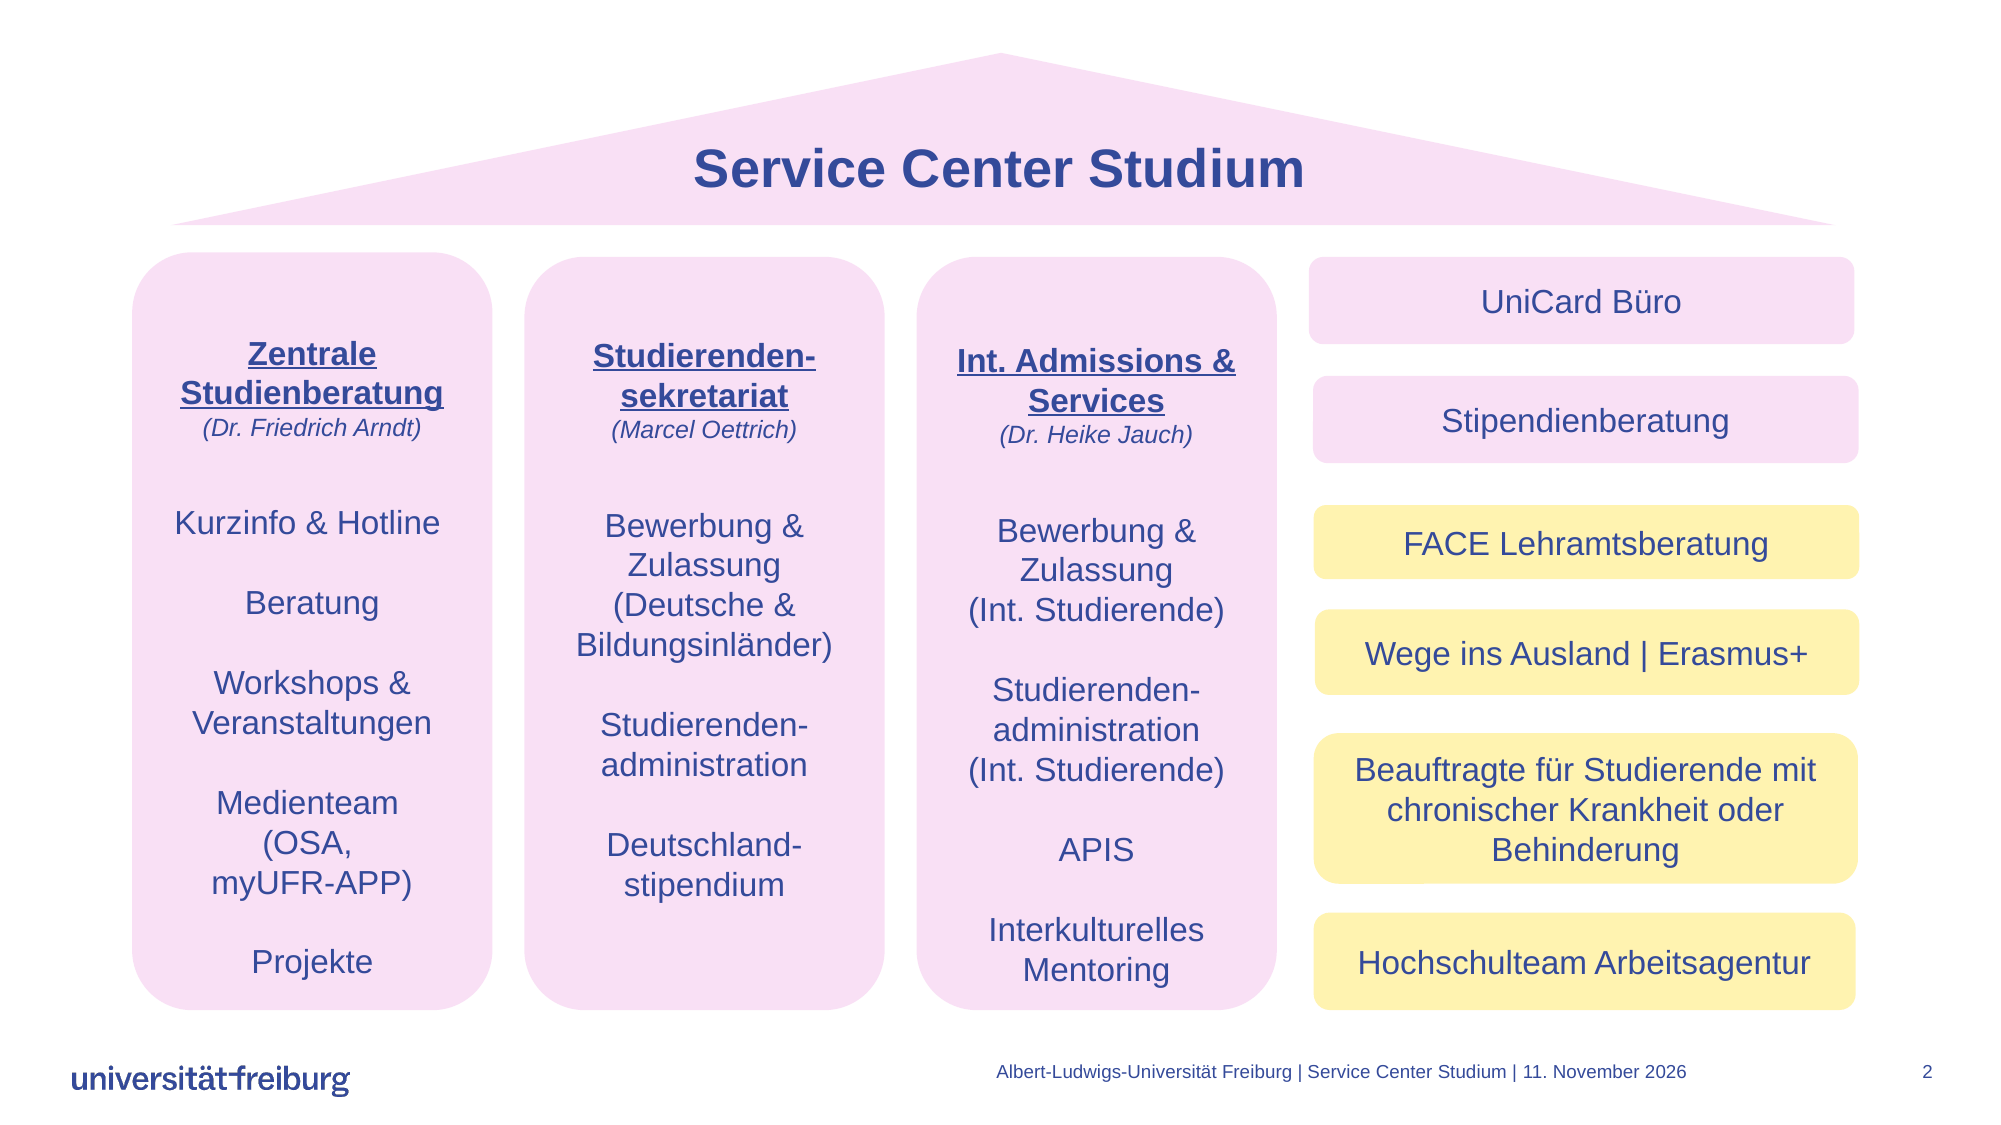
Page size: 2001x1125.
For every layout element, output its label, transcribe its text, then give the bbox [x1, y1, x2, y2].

footer Albert-Ludwigs-Universität Freiburg | Service Center Studium | [488, 1060, 1517, 1090]
text_box Zentrale Studienberatung (Dr. Friedrich Arndt) Kurzinfo & Hotline Beratung Workshops & Veranstaltungen Medienteam (OSA, myUFR-APP) Projekte [132, 252, 493, 1011]
text_box Hochschulteam Arbeitsagentur [1313, 912, 1856, 1011]
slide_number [1517, 1060, 1754, 1090]
text_box [170, 52, 1836, 226]
text_box Studierenden-sekretariat (Marcel Oettrich) Bewerbung & Zulassung (Deutsche & Bildungsinländer) Studierenden-administration Deutschland-stipendium [524, 256, 885, 1011]
text_box Beauftragte für Studierende mit chronischer Krankheit oder Behinderung [1313, 733, 1858, 884]
text_box FACE Lehramtsberatung [1313, 505, 1860, 580]
slide_number 2 [1873, 1060, 1933, 1090]
text_box Stipendienberatung [1312, 375, 1859, 464]
title Service Center Studium [693, 131, 1312, 198]
text_box UniCard Büro [1308, 256, 1855, 345]
text_box Int. Admissions & Services (Dr. Heike Jauch) Bewerbung & Zulassung (Int. Studierende) Studierenden-administration (Int. Studierende) APIS Interkulturelles Mentoring [916, 256, 1277, 1011]
picture [72, 1065, 351, 1097]
text_box Wege ins Ausland | Erasmus+ [1314, 609, 1860, 695]
